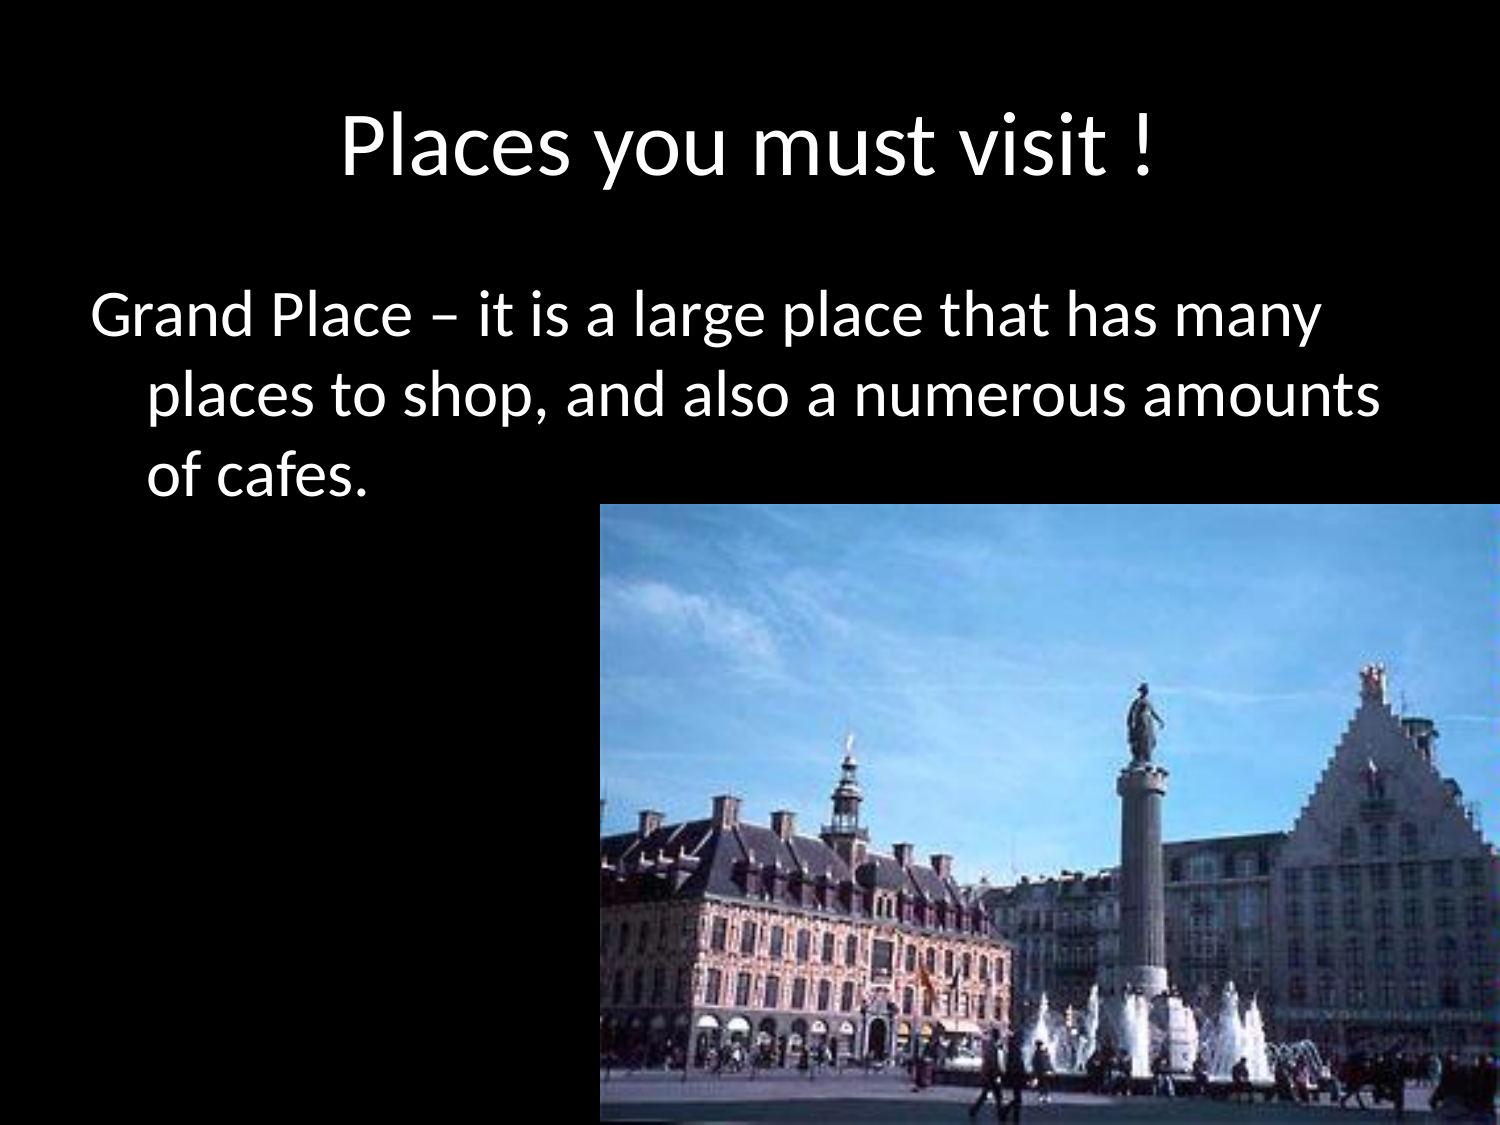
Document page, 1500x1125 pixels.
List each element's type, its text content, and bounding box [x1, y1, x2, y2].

title Places you must visit ! [75, 45, 1425, 233]
picture [599, 504, 1500, 1125]
list Grand Place – it is a large place that has many places to shop, and also a numerous amounts of cafes. [75, 262, 1425, 1005]
